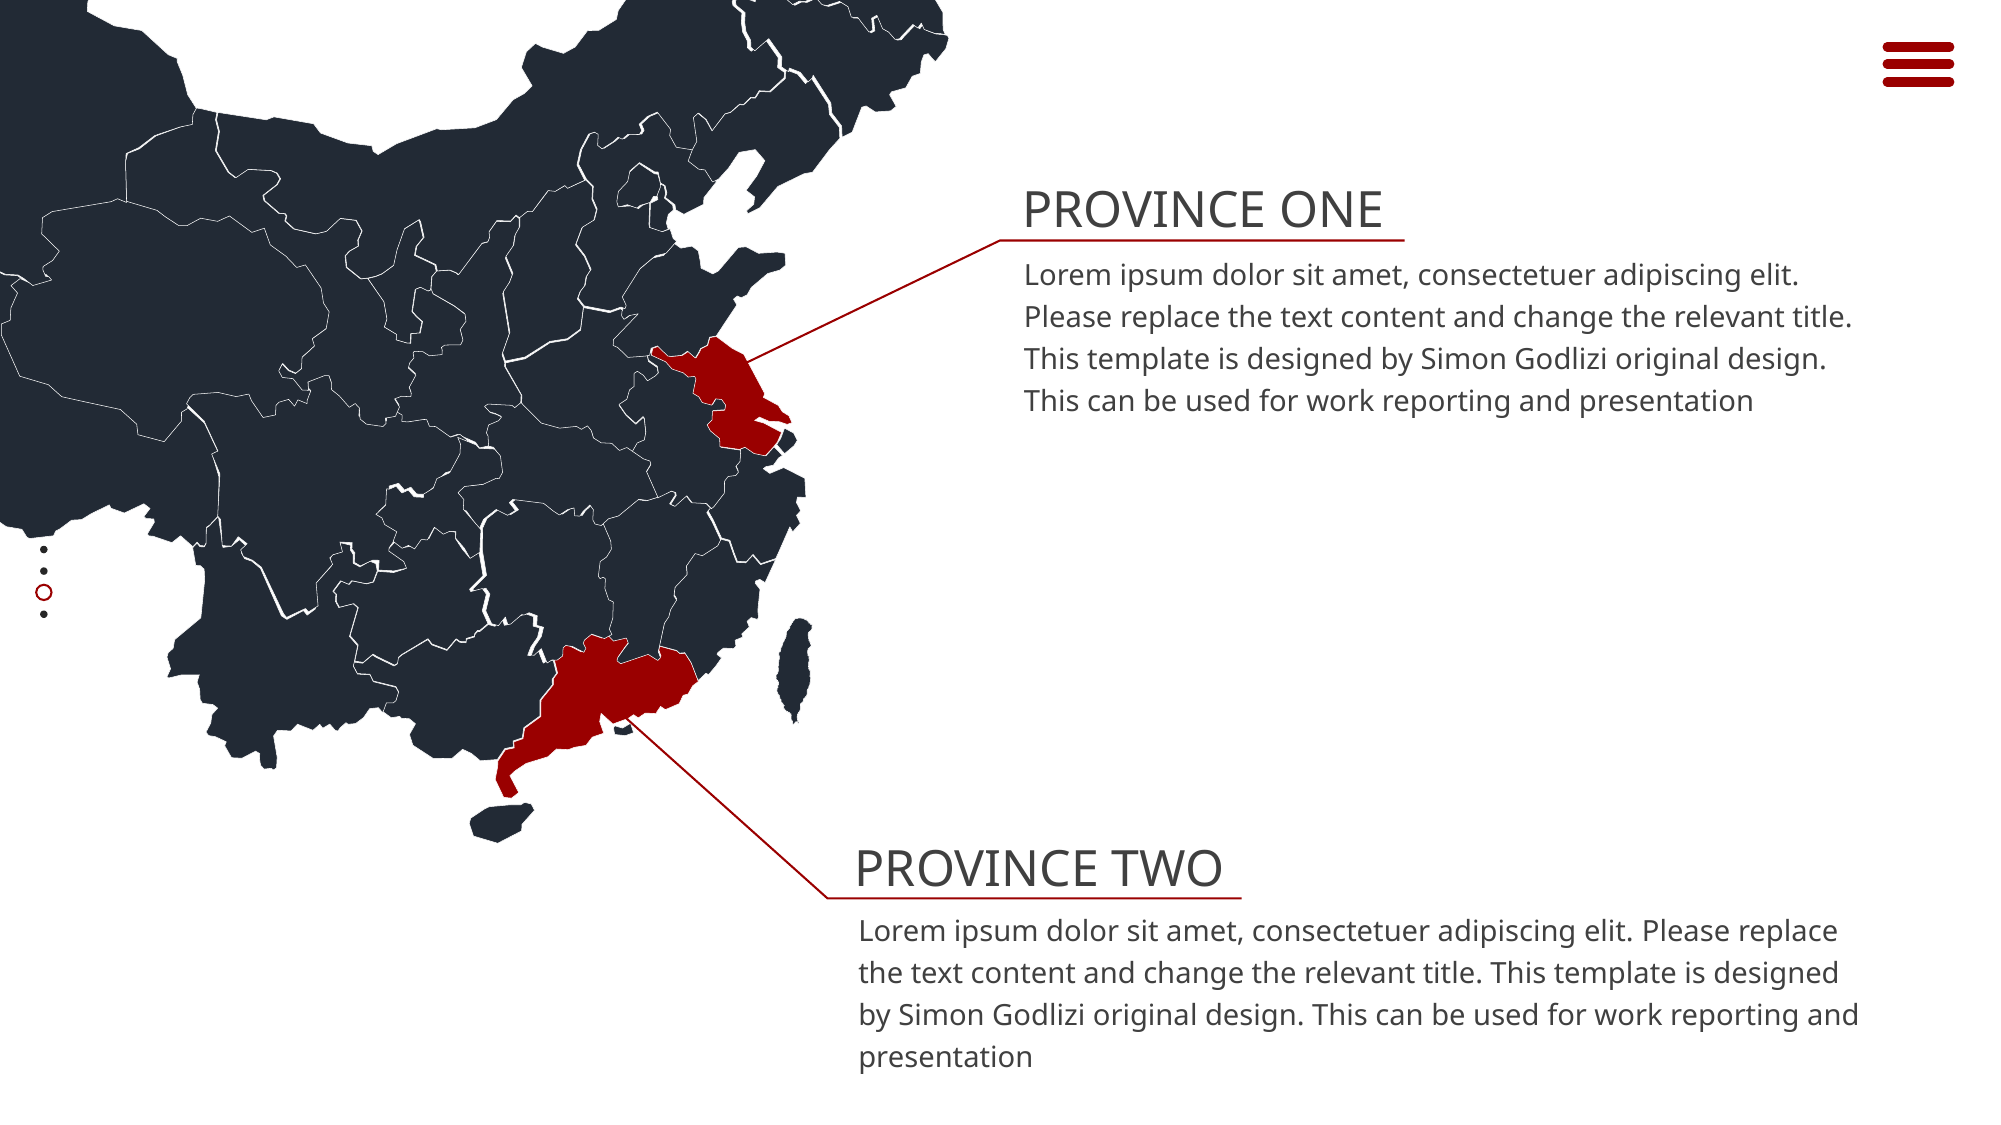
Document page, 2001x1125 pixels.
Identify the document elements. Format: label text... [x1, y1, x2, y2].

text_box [36, 545, 52, 618]
text_box PROVINCE ONE [1007, 158, 1805, 246]
text_box Lorem ipsum dolor sit amet, consectetuer adipiscing elit. Please replace the text content and change the relevant title. This template is designed by Simon Godlizi original design. This can be used for work reporting and presentation [1009, 242, 1888, 425]
text_box [987, 239, 1009, 321]
text_box PROVINCE TWO [840, 816, 1637, 904]
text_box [1887, 46, 1950, 83]
text_box [765, 844, 840, 900]
text_box Lorem ipsum dolor sit amet, consectetuer adipiscing elit. Please replace the text content and change the relevant title. This template is designed by Simon Godlizi original design. This can be used for work reporting and presentation [843, 898, 1888, 1081]
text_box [0, 0, 987, 844]
